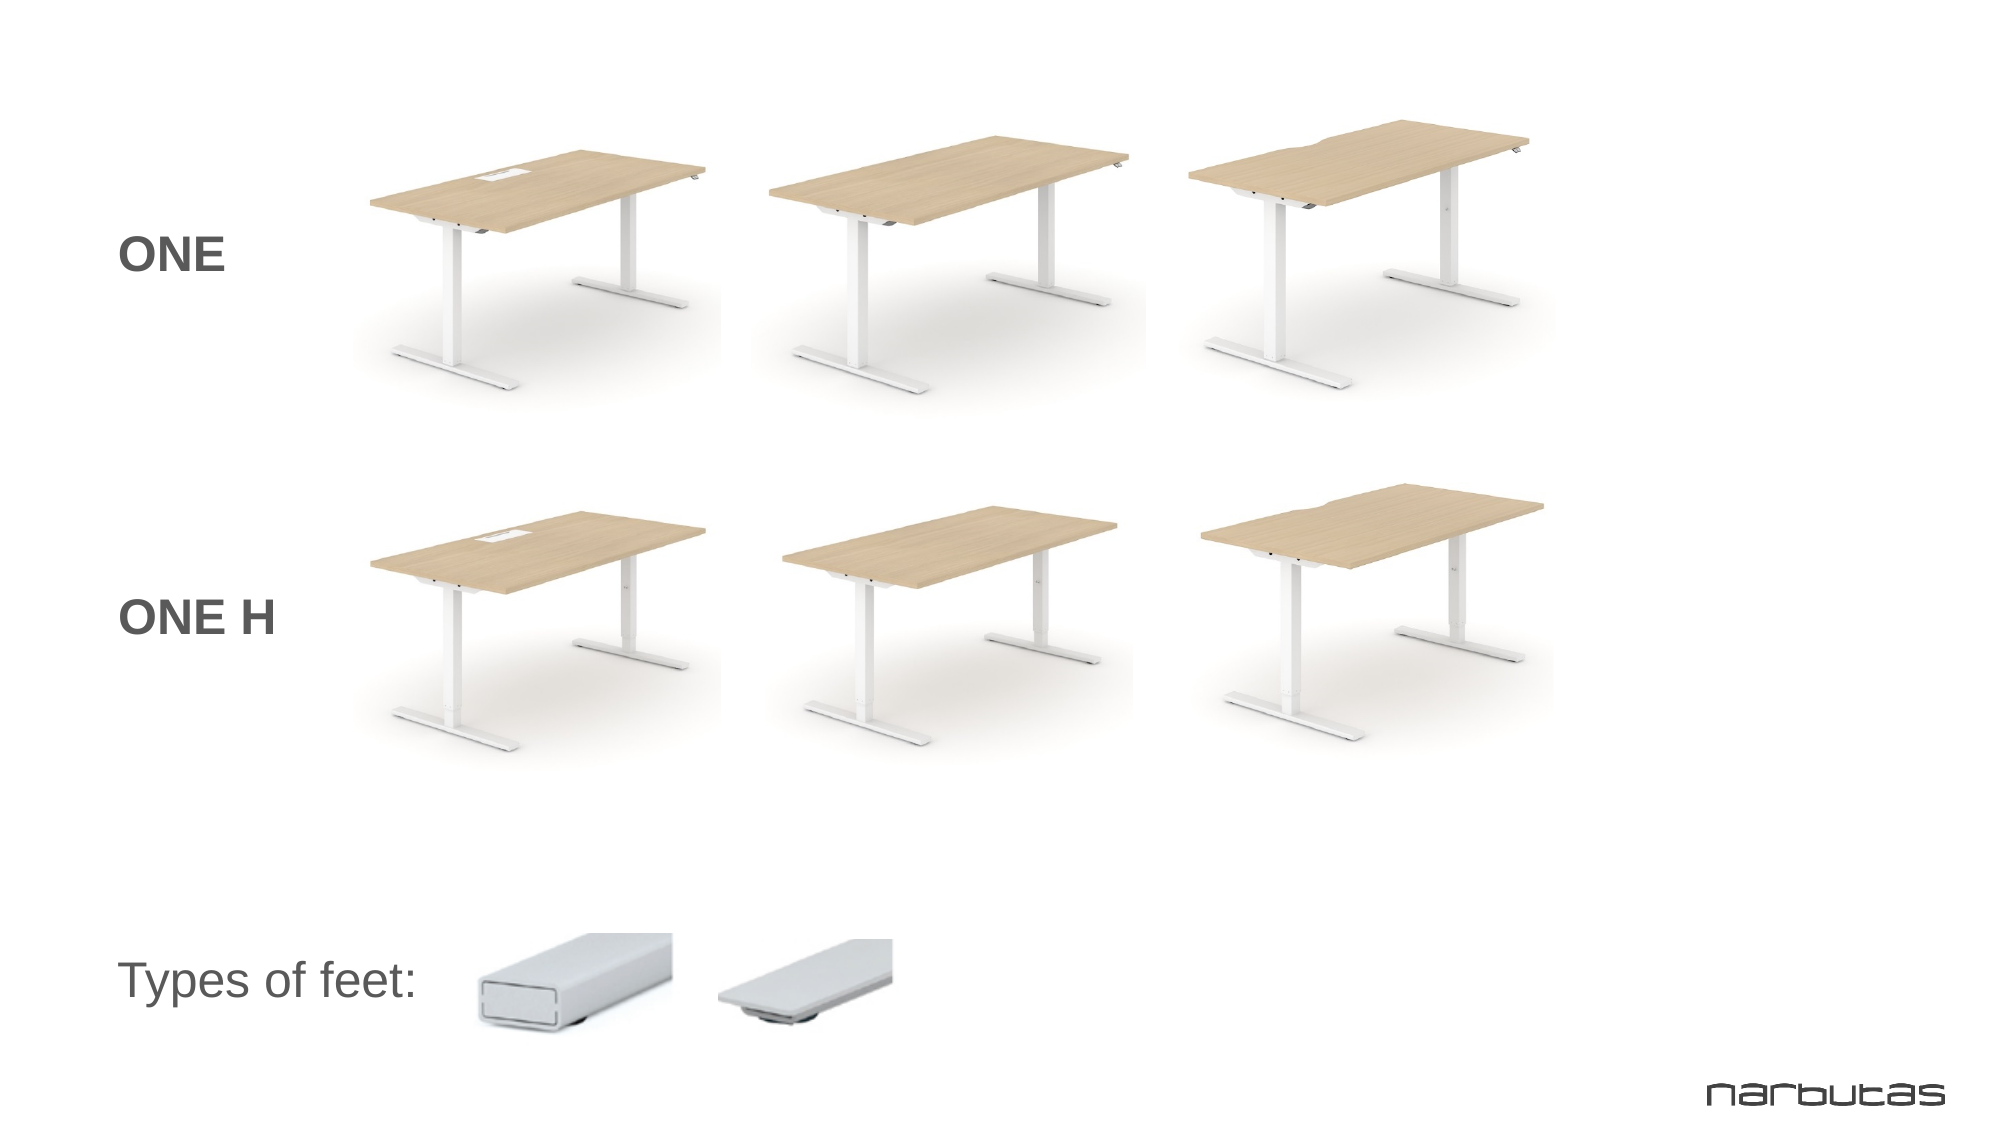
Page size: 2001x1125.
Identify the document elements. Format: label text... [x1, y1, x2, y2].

picture [751, 54, 1146, 798]
text_box Types of feet: [102, 939, 399, 1015]
text_box ONE [103, 213, 242, 289]
picture [1707, 1083, 1945, 1106]
picture [1189, 468, 1554, 772]
picture [399, 932, 950, 1071]
text_box ONE H [103, 576, 292, 652]
picture [1177, 95, 1556, 420]
picture [353, 74, 721, 804]
